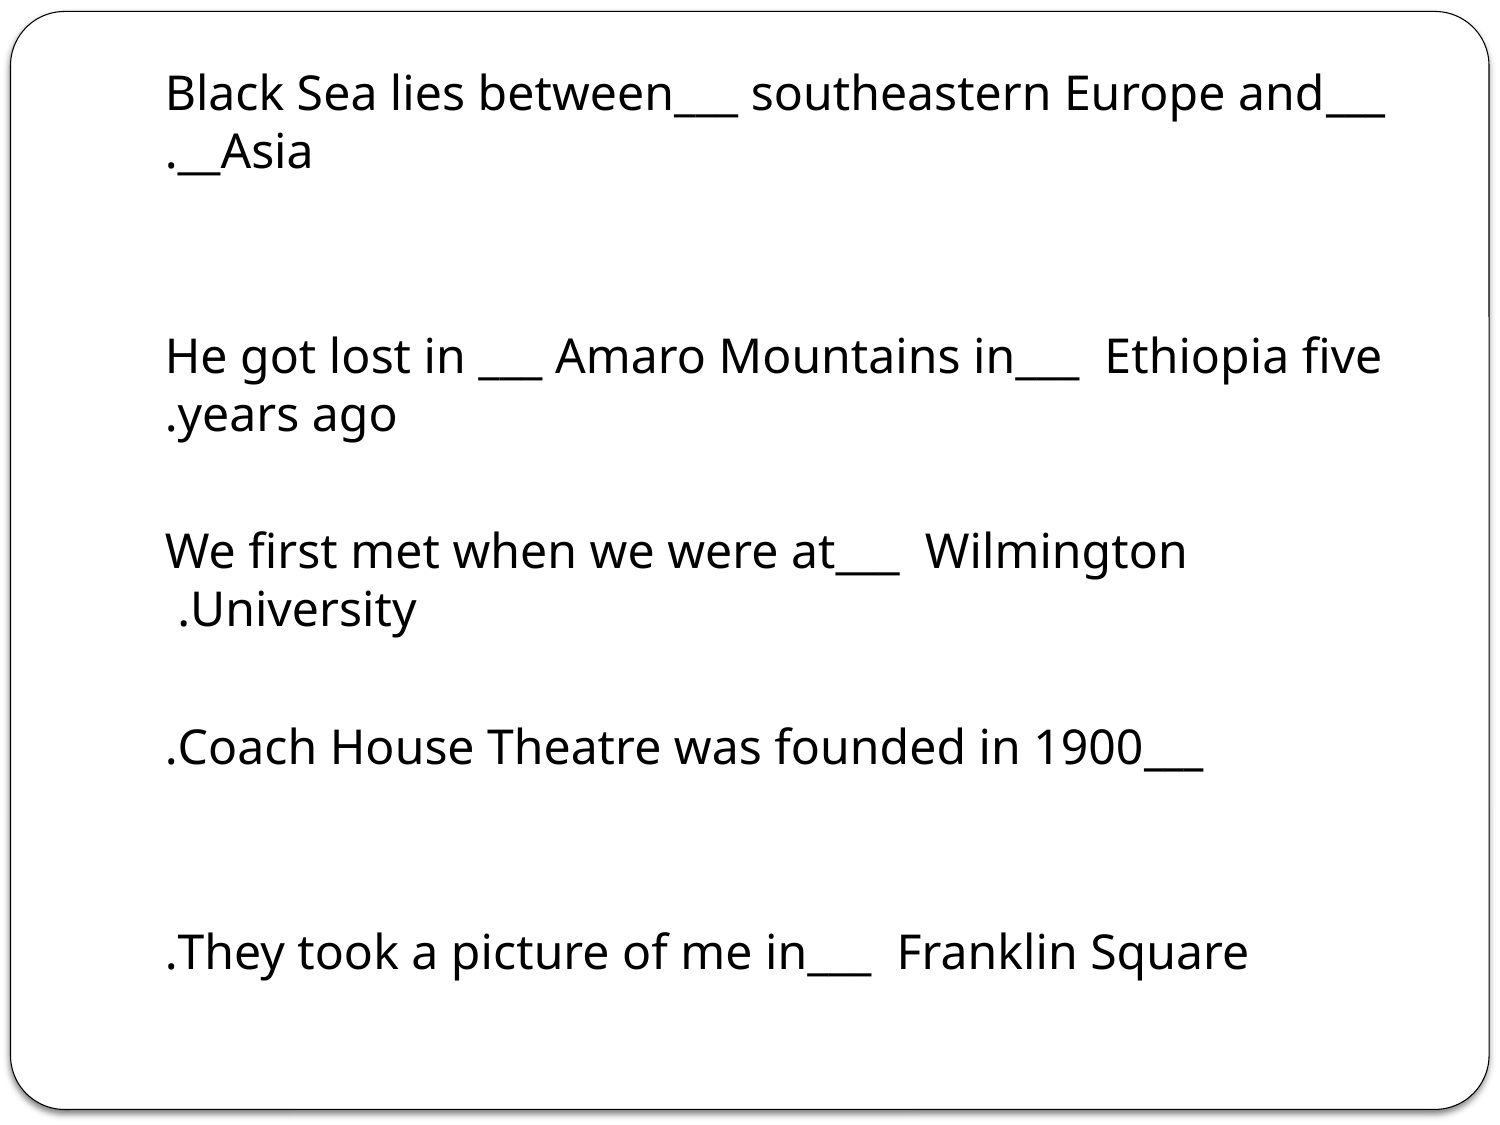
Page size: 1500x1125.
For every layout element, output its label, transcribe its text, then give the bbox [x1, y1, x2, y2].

list ___Black Sea lies between___ southeastern Europe and __Asia. He got lost in ___ Amaro Mountains in___ Ethiopia five years ago. We first met when we were at___ Wilmington University. ___Coach House Theatre was founded in 1900. They took a picture of me in___ Franklin Square. [150, 54, 1425, 988]
